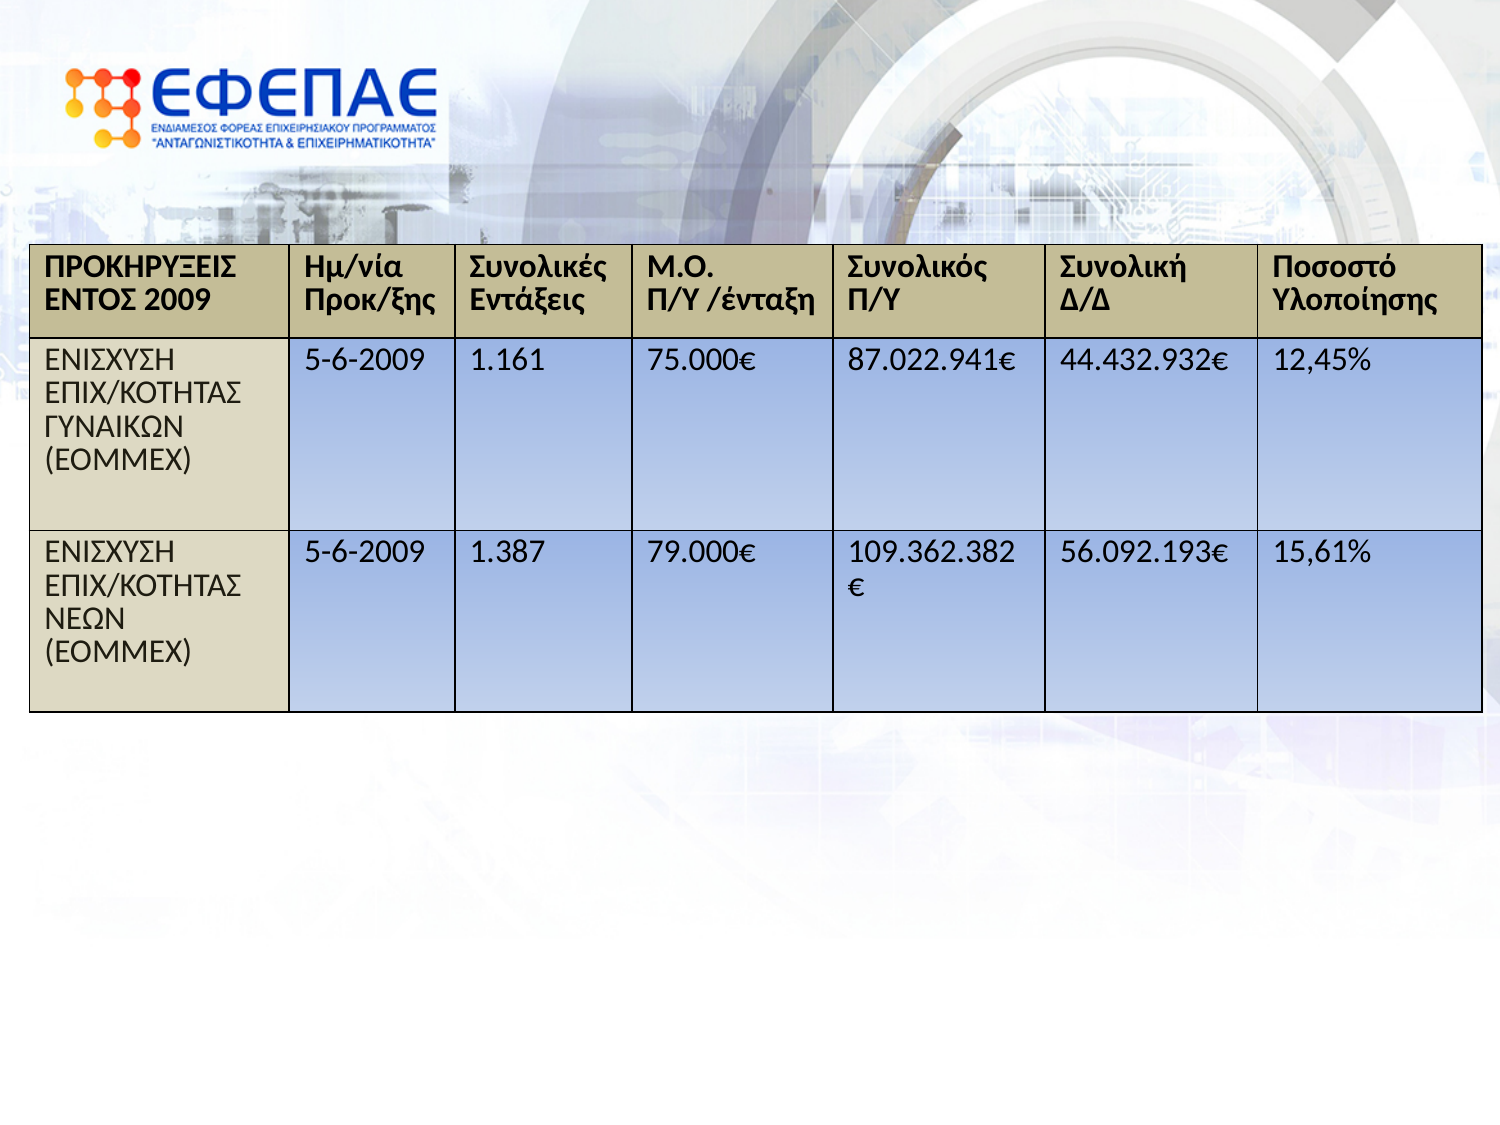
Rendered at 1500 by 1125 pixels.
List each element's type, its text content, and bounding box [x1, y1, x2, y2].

table_header Συνολικές Εντάξεις [456, 245, 631, 337]
table_header Συνολικός Π/Υ [834, 245, 1044, 337]
table_cell ΕΝΙΣΧΥΣΗ ΕΠΙΧ/ΚΟΤΗΤΑΣ ΓΥΝΑΙΚΩΝ (ΕΟΜΜΕΧ) [30, 339, 288, 530]
picture [0, 0, 1500, 1125]
table_cell 56.092.193€ [1046, 531, 1257, 711]
table_cell 75.000€ [633, 339, 832, 530]
table_cell 79.000€ [633, 531, 832, 711]
table_cell 87.022.941€ [834, 339, 1044, 530]
table_header Μ.Ο. Π/Υ /ένταξη [633, 245, 832, 337]
table_cell 1.161 [456, 339, 631, 530]
table_header Συνολική Δ/Δ [1046, 245, 1257, 337]
table_cell 44.432.932€ [1046, 339, 1257, 530]
table_header Ποσοστό Υλοποίησης [1258, 245, 1481, 337]
table_cell 109.362.382€ [834, 531, 1044, 711]
table_cell 5-6-2009 [290, 339, 454, 530]
table_cell 1.387 [456, 531, 631, 711]
table_cell ΕΝΙΣΧΥΣΗ ΕΠΙΧ/ΚΟΤΗΤΑΣ ΝΕΩΝ (ΕΟΜΜΕΧ) [30, 531, 288, 711]
table_cell 5-6-2009 [290, 531, 454, 711]
table_header Ημ/νία Προκ/ξης [290, 245, 454, 337]
table_header ΠΡΟΚΗΡΥΞΕΙΣ ΕΝΤΟΣ 2009 [30, 245, 288, 337]
table_cell 15,61% [1258, 531, 1481, 711]
table_cell 12,45% [1258, 339, 1481, 530]
